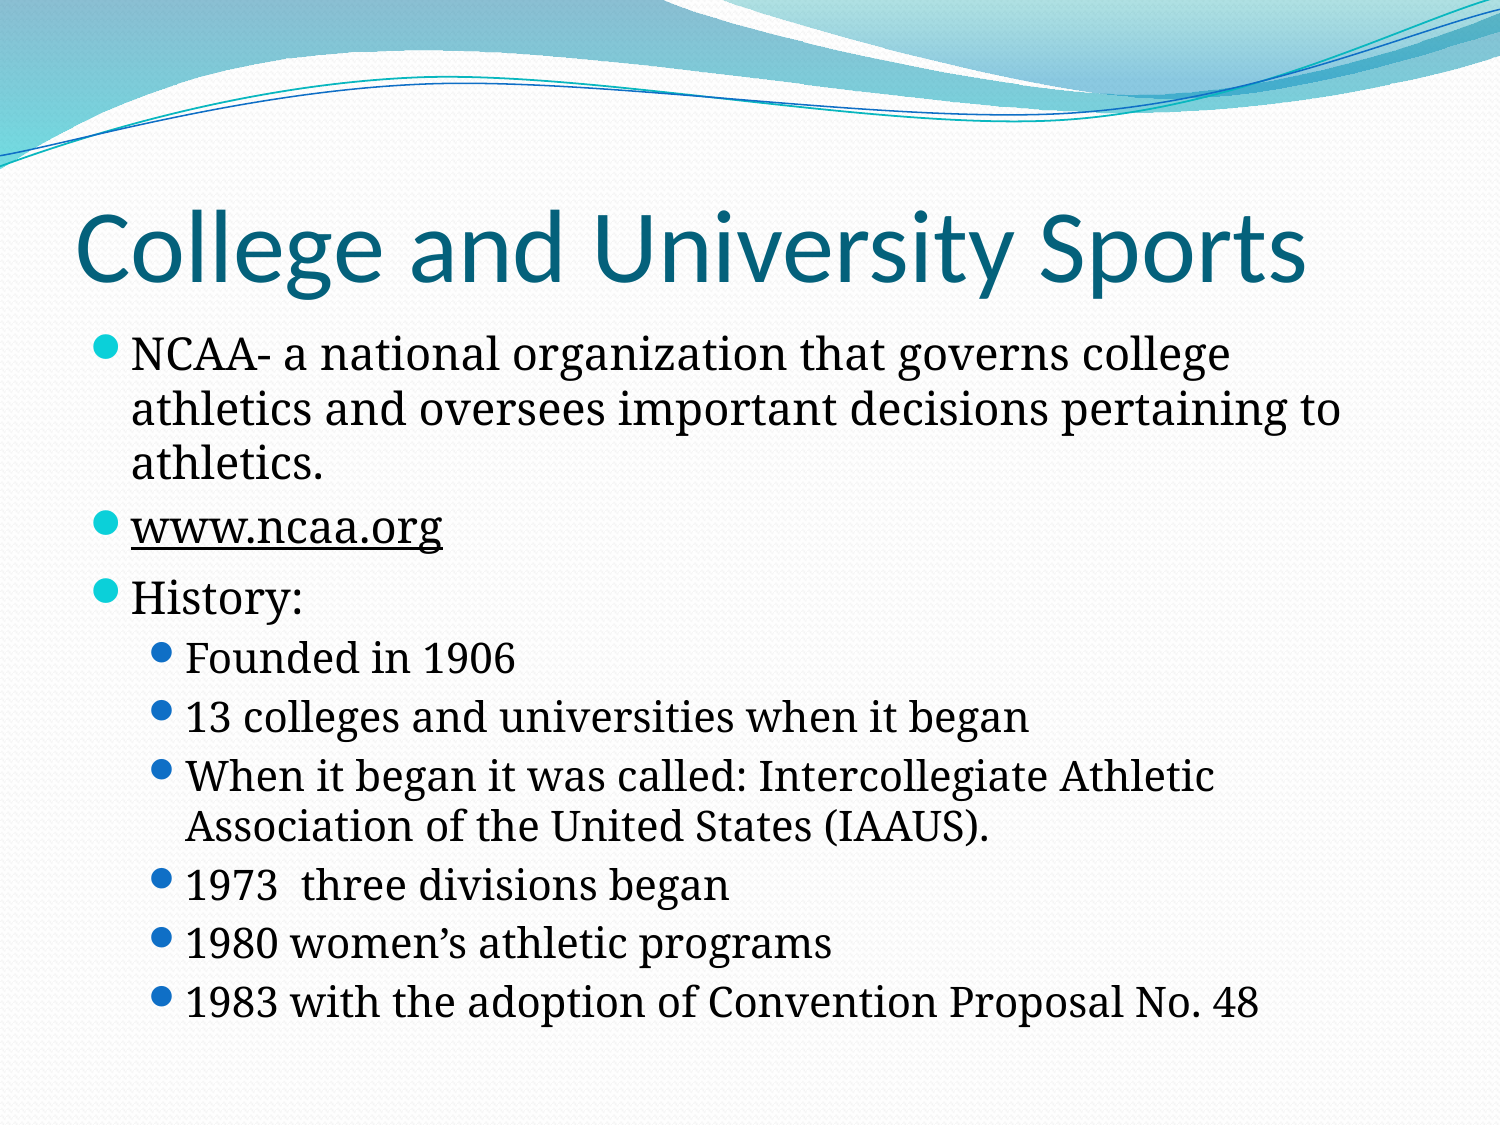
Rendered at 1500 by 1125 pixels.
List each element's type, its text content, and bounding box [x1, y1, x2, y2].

list NCAA- a national organization that governs college athletics and oversees important decisions pertaining to athletics. www.ncaa.org History: Founded in 1906 13 colleges and universities when it began When it began it was called: Intercollegiate Athletic Association of the United States (IAAUS). 1973 three divisions began 1980 women’s athletic programs 1983 with the adoption of Convention Proposal No. 48 [75, 317, 1425, 1038]
title College and University Sports [75, 115, 1425, 303]
